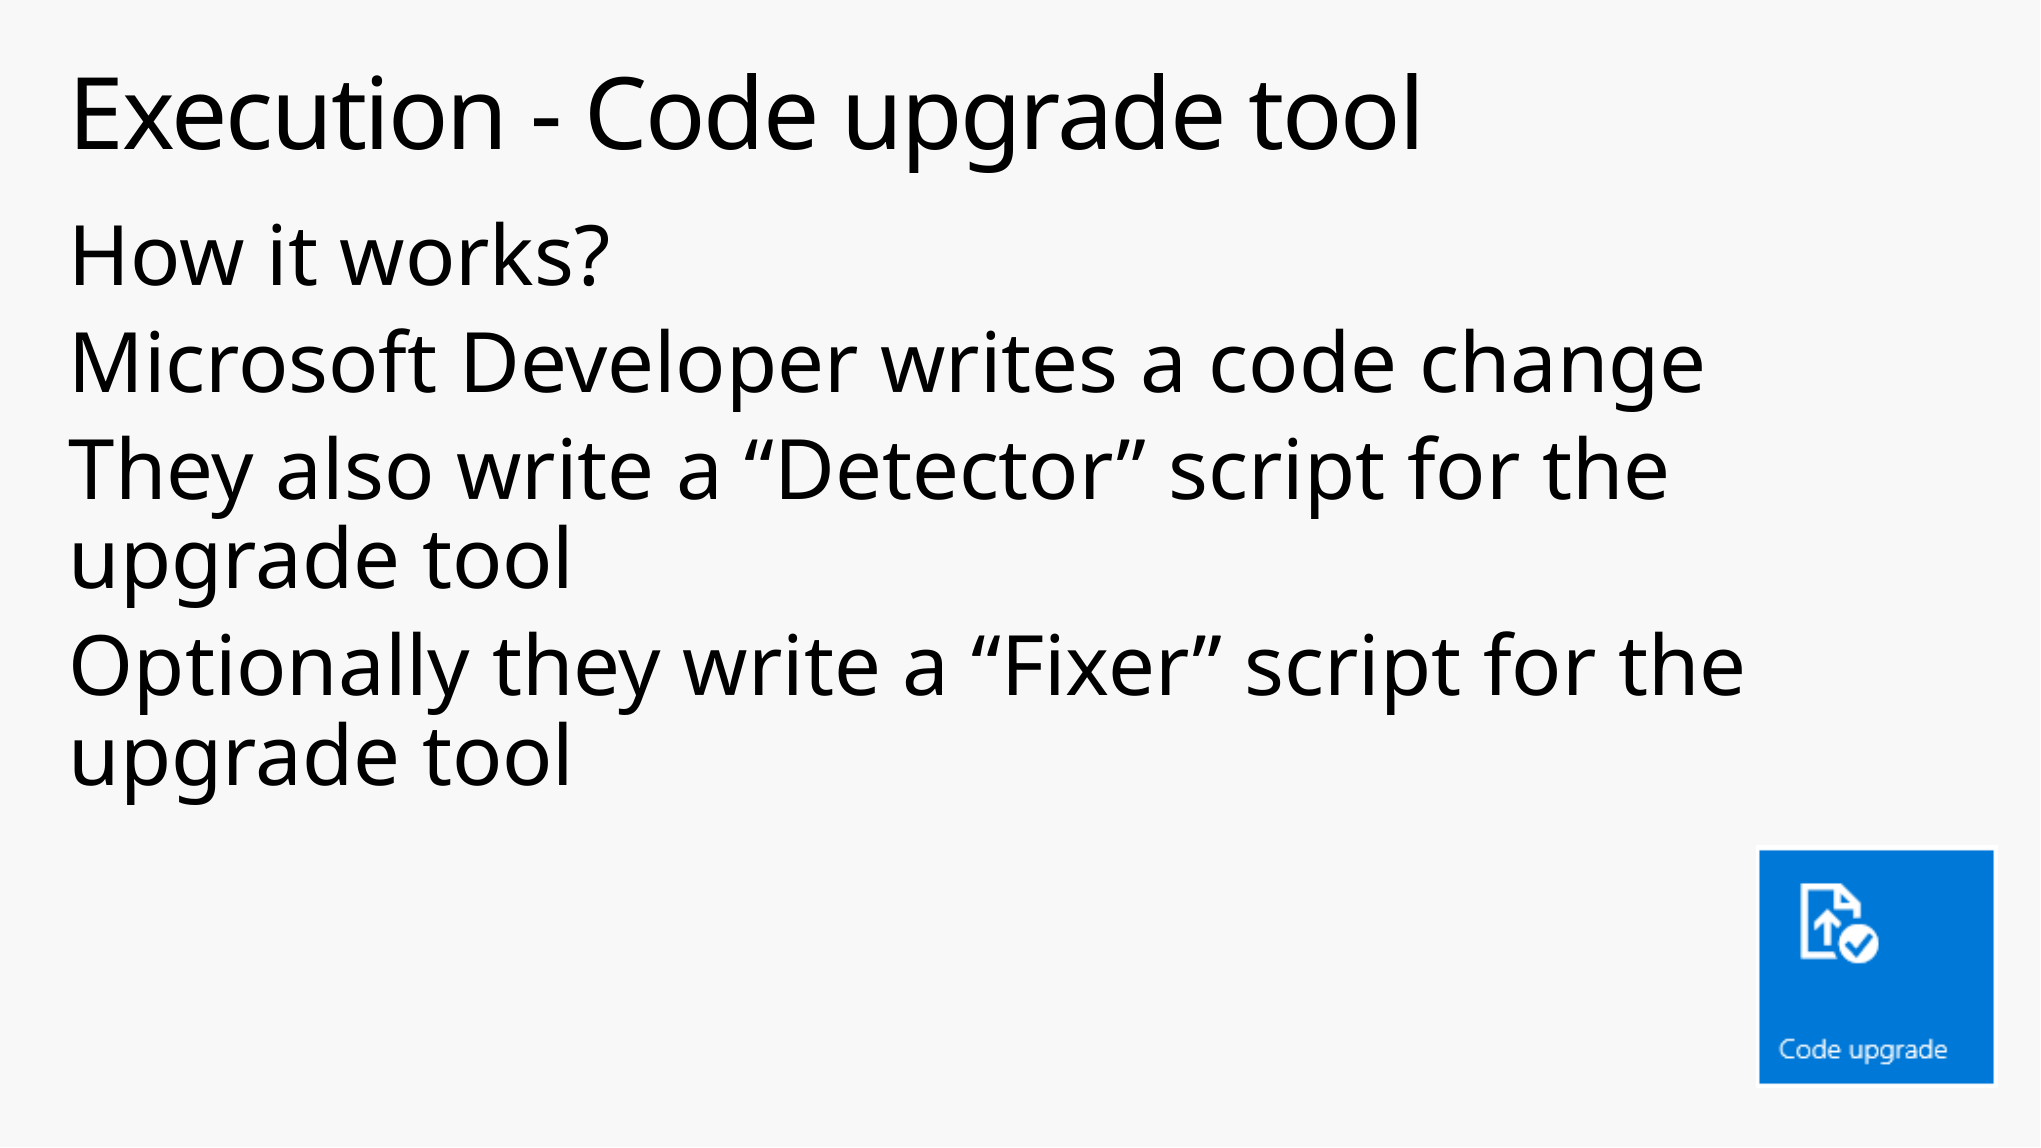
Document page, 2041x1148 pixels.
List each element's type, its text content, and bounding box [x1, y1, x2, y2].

picture [1756, 845, 1998, 1089]
title Execution - Code upgrade tool [45, 48, 1996, 198]
list How it works? Microsoft Developer writes a code change They also write a “Detector” script for the upgrade tool Optionally they write a “Fixer” script for the upgrade tool [45, 198, 1996, 836]
